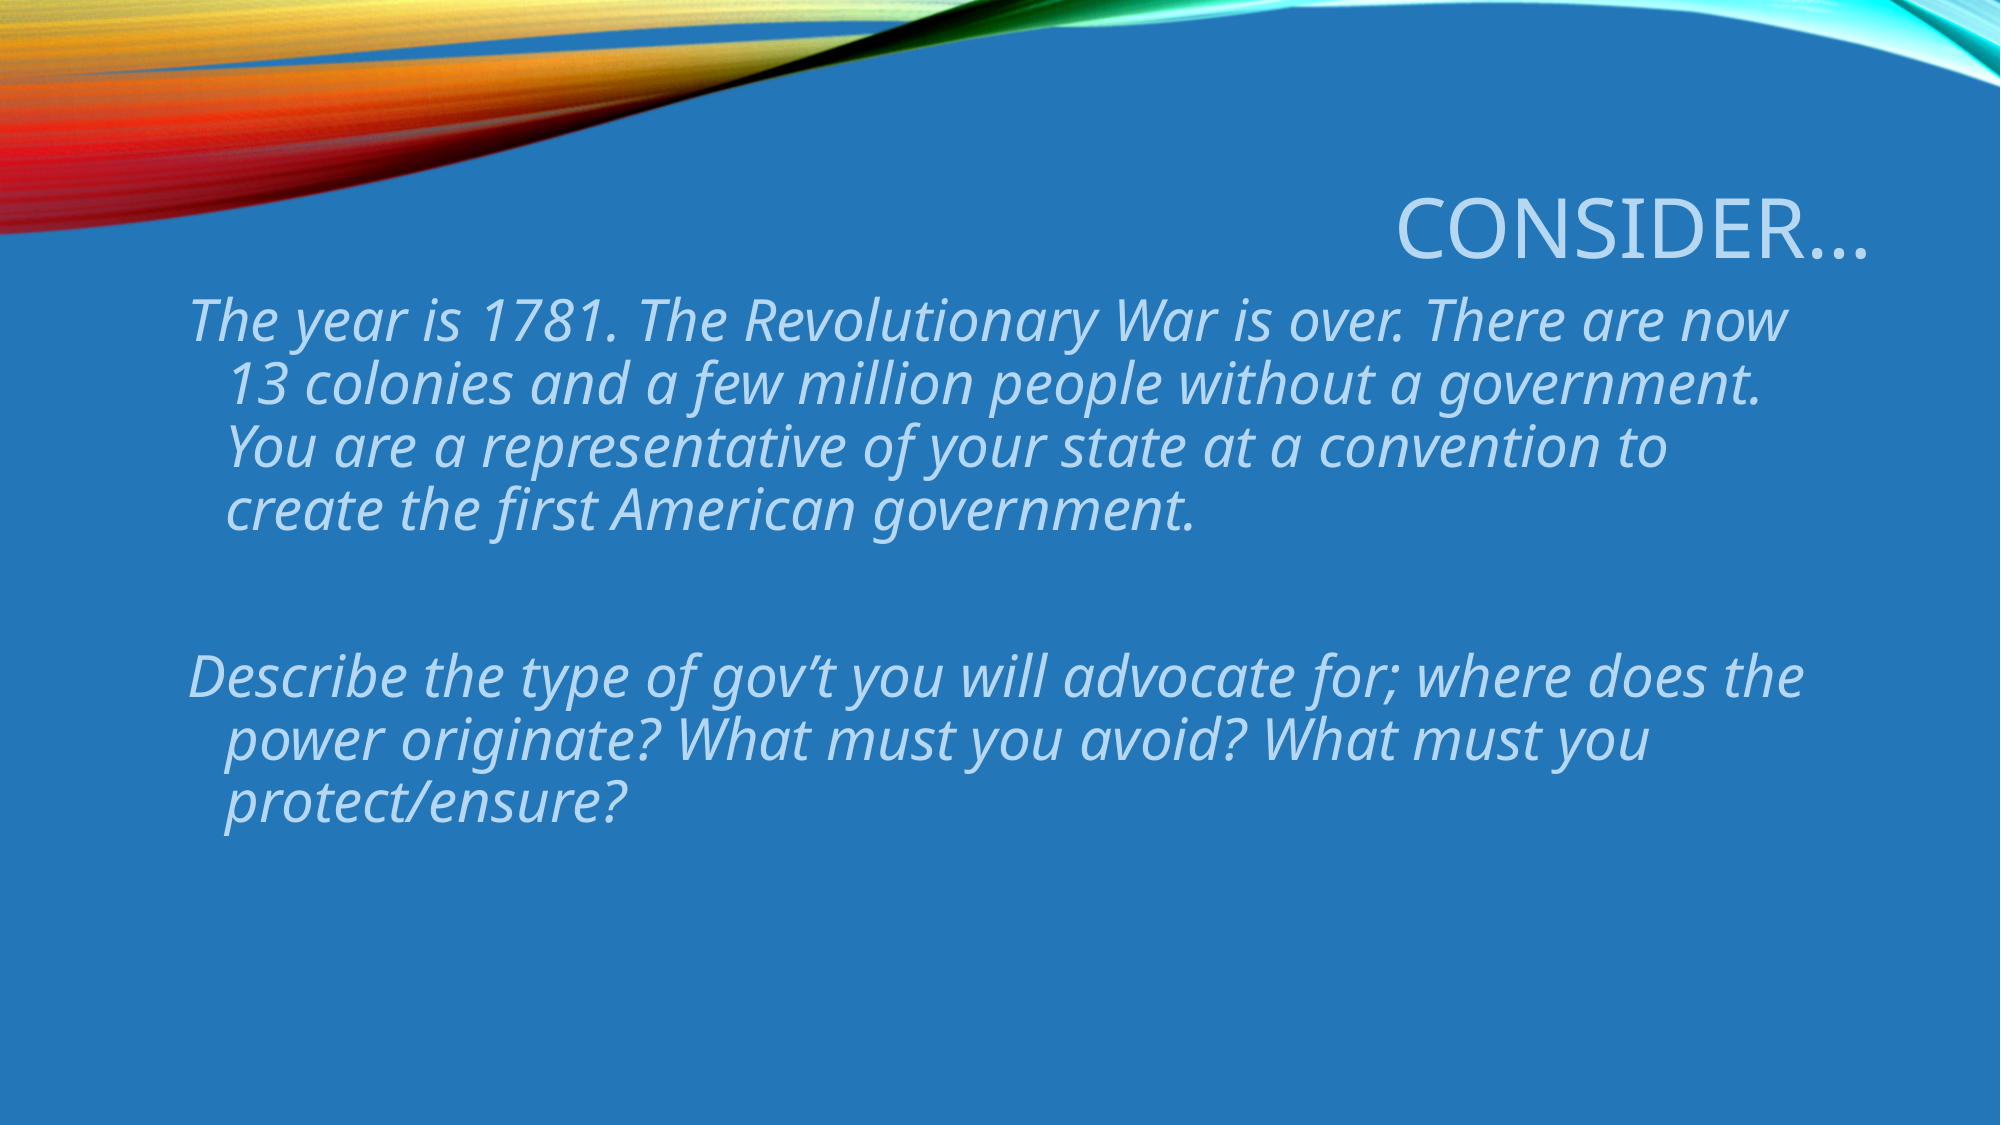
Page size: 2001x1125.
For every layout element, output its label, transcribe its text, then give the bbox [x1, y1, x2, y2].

picture [0, 0, 2000, 237]
title Consider… [474, 125, 1888, 338]
list The year is 1781. The Revolutionary War is over. There are now 13 colonies and a few million people without a government. You are a representative of your state at a convention to create the first American government. Describe the type of gov’t you will advocate for; where does the power originate? What must you avoid? What must you protect/ensure? [172, 283, 1855, 1109]
